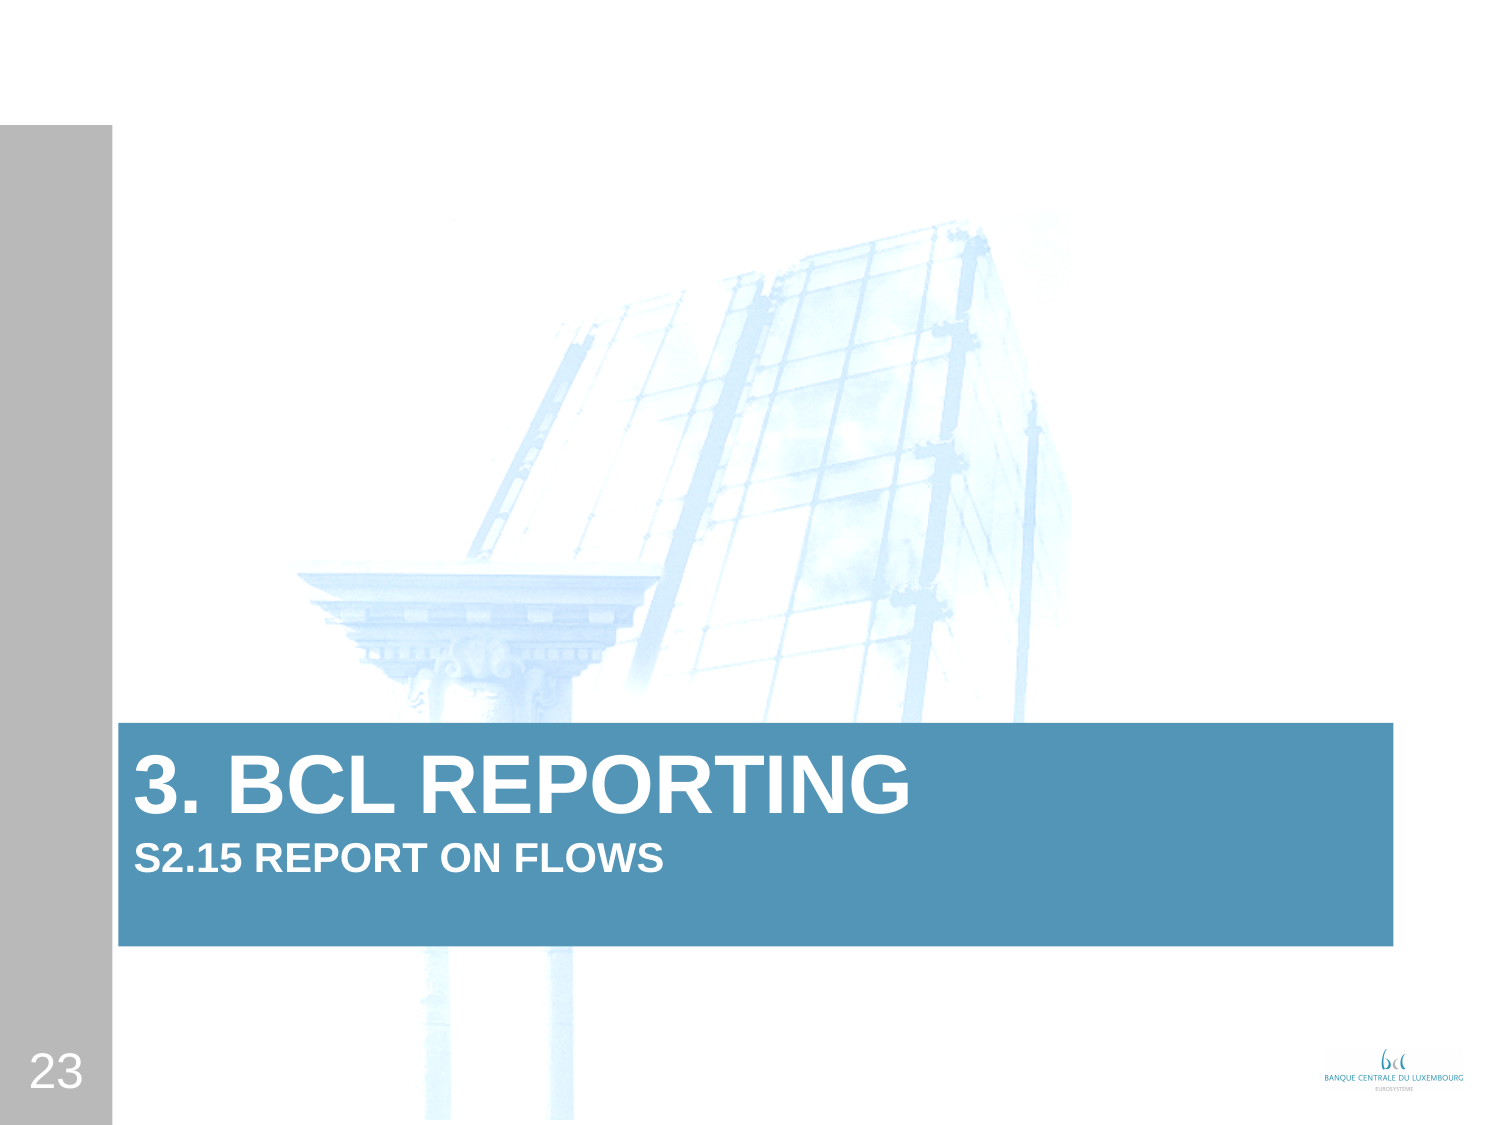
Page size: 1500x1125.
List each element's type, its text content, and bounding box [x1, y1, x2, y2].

slide_number 23 [0, 1012, 113, 1125]
picture [287, 212, 1500, 1120]
title 3. Bcl reporting S2.15 Report on flows [118, 722, 1394, 947]
